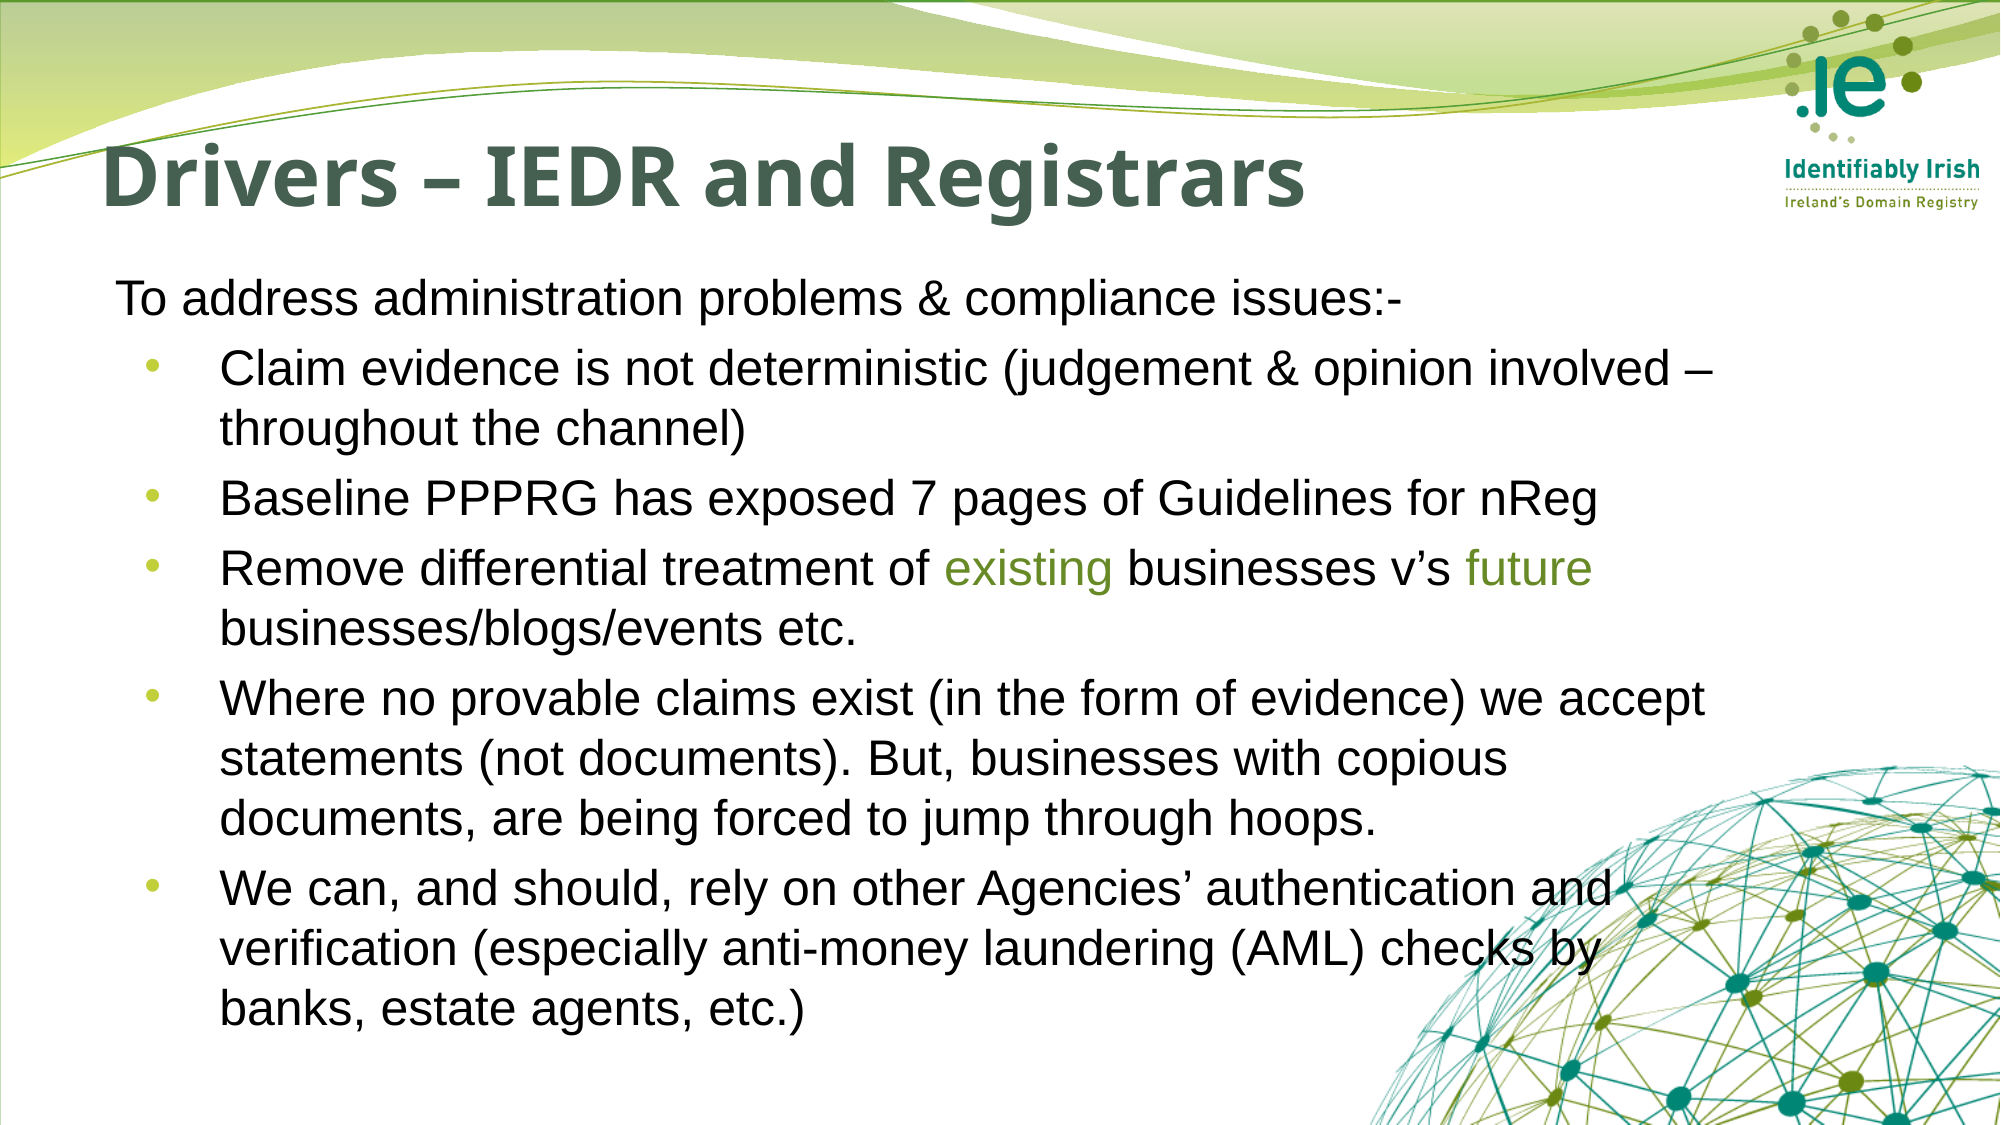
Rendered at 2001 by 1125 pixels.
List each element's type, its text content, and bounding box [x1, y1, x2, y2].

picture [1784, 10, 1979, 210]
title Drivers – IEDR and Registrars [99, 115, 1900, 303]
list To address administration problems & compliance issues:- Claim evidence is not deterministic (judgement & opinion involved – throughout the channel) Baseline PPPRG has exposed 7 pages of Guidelines for nReg Remove differential treatment of existing businesses v’s future businesses/blogs/events etc. Where no provable claims exist (in the form of evidence) we accept statements (not documents). But, businesses with copious documents, are being forced to jump through hoops. We can, and should, rely on other Agencies’ authentication and verification (especially anti-money laundering (AML) checks by banks, estate agents, etc.) [99, 303, 1776, 987]
picture [1368, 763, 2000, 1125]
